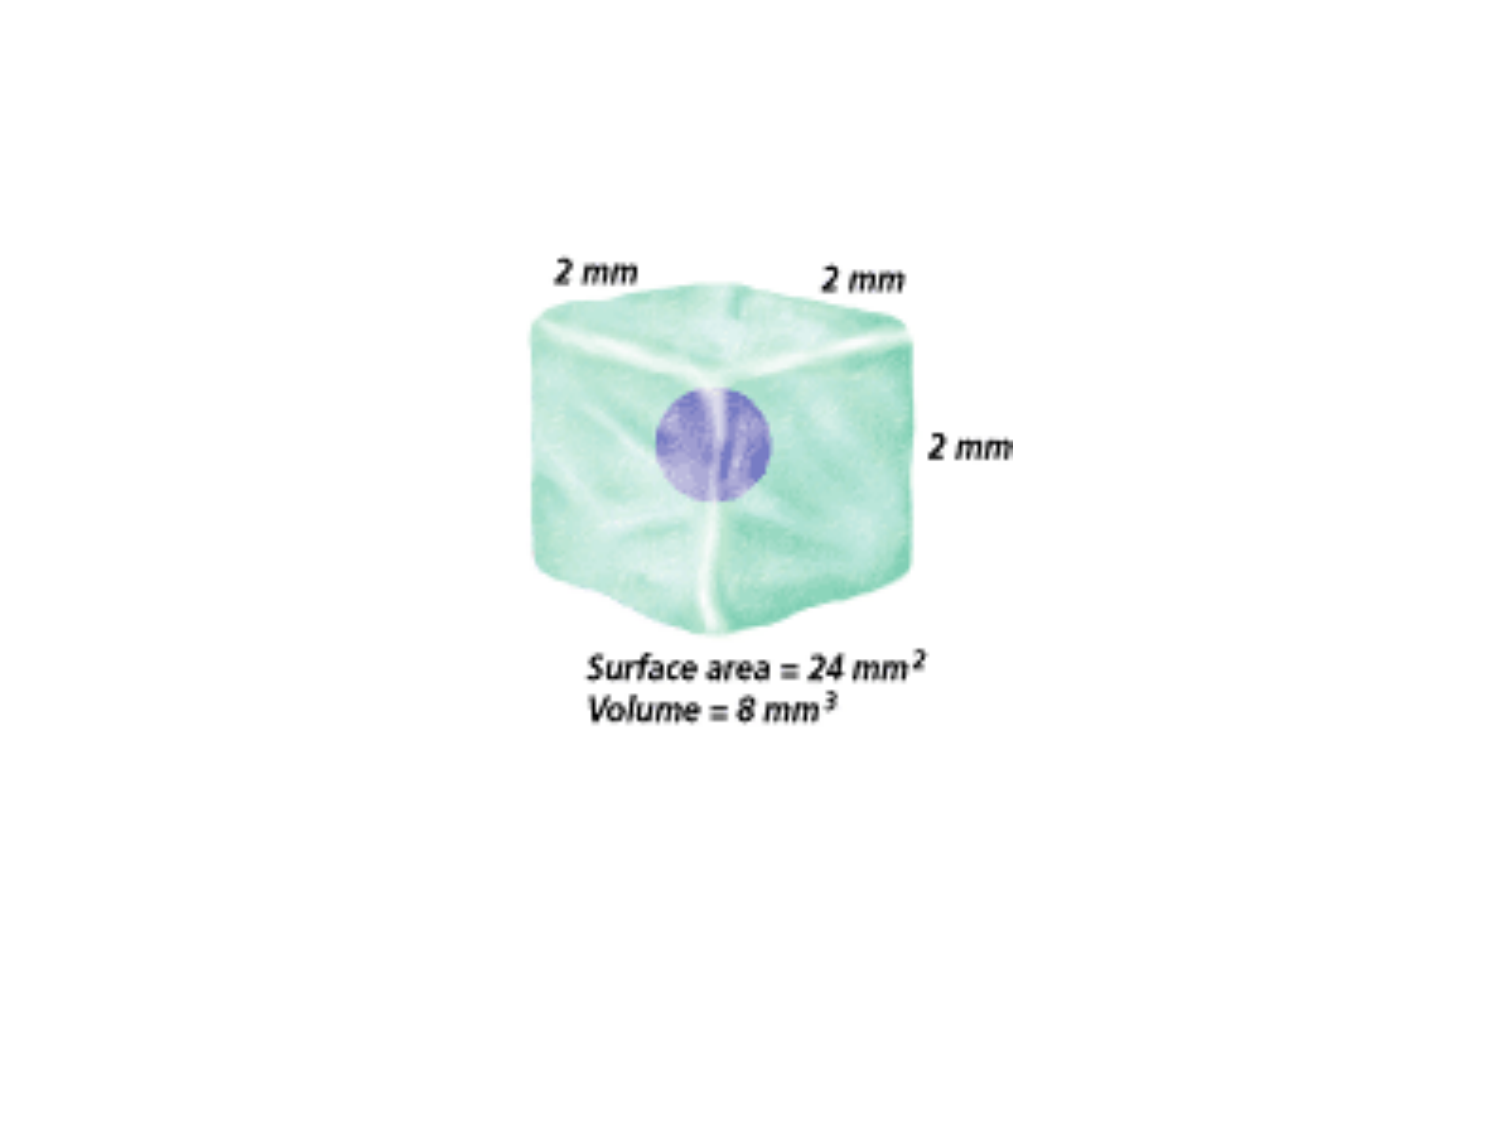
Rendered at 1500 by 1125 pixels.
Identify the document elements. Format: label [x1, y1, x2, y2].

picture [524, 249, 1013, 731]
